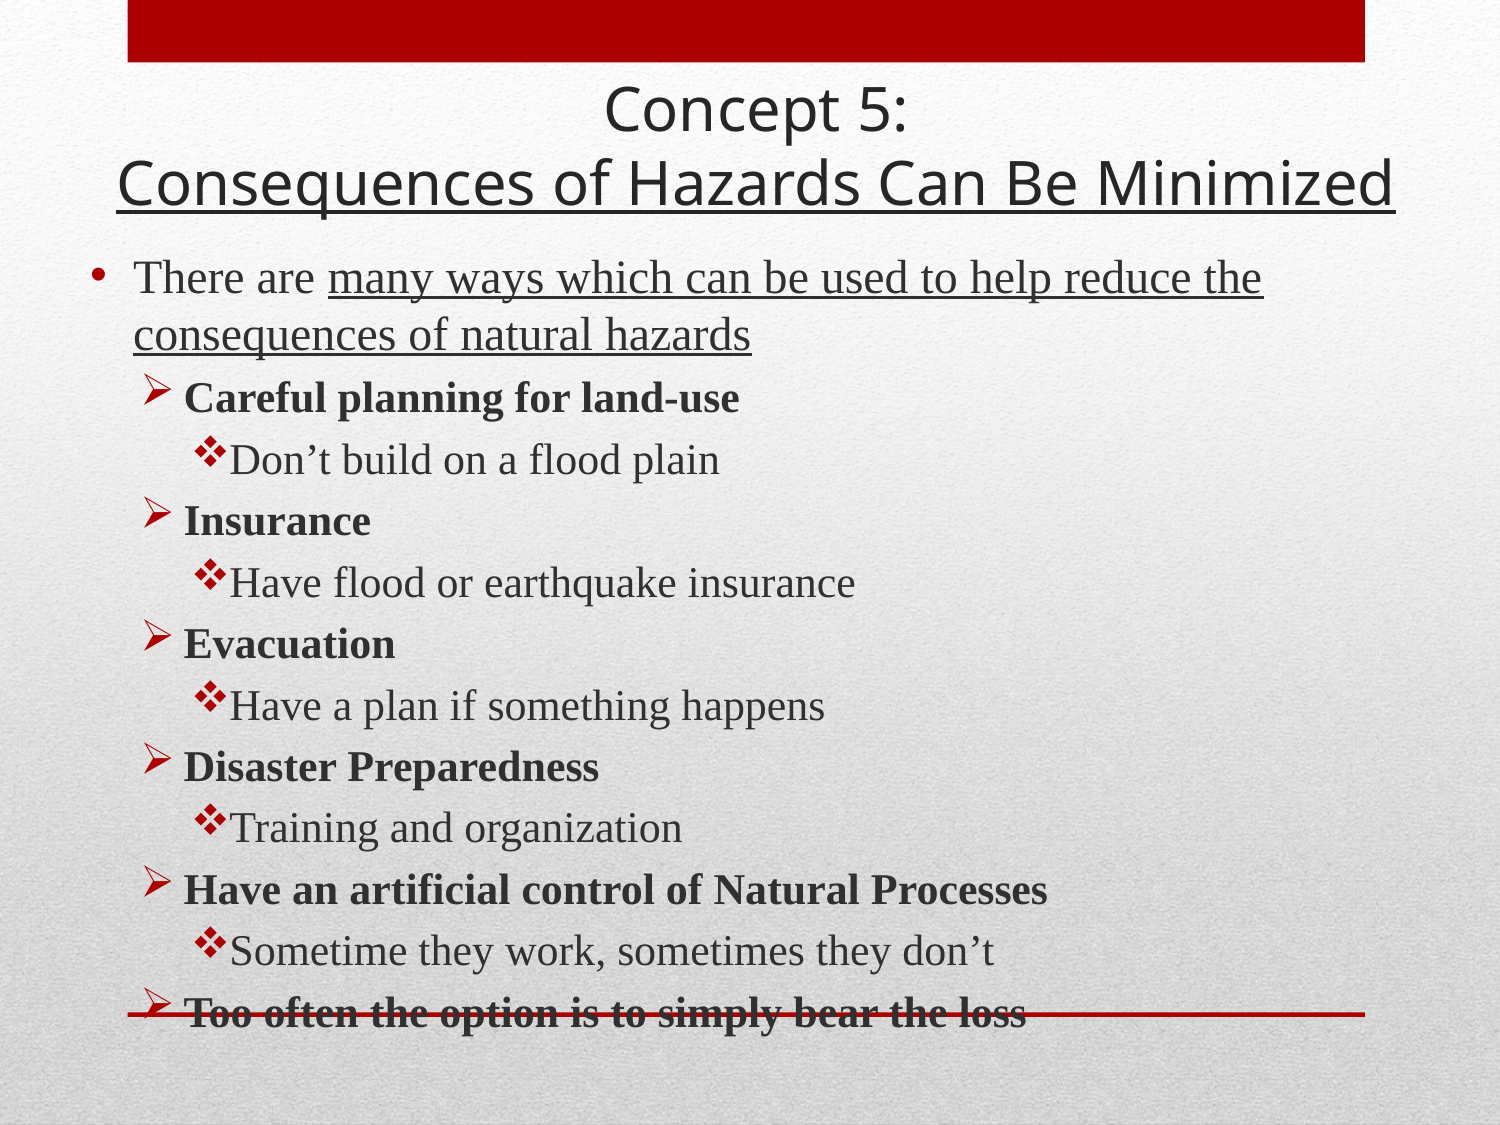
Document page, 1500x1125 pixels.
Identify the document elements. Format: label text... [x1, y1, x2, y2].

list There are many ways which can be used to help reduce the consequences of natural hazards Careful planning for land-use Don’t build on a flood plain Insurance Have flood or earthquake insurance Evacuation Have a plan if something happens Disaster Preparedness Training and organization Have an artificial control of Natural Processes Sometime they work, sometimes they don’t Too often the option is to simply bear the loss [75, 237, 1488, 1050]
title Concept 5: Consequences of Hazards Can Be Minimized [99, 50, 1413, 225]
